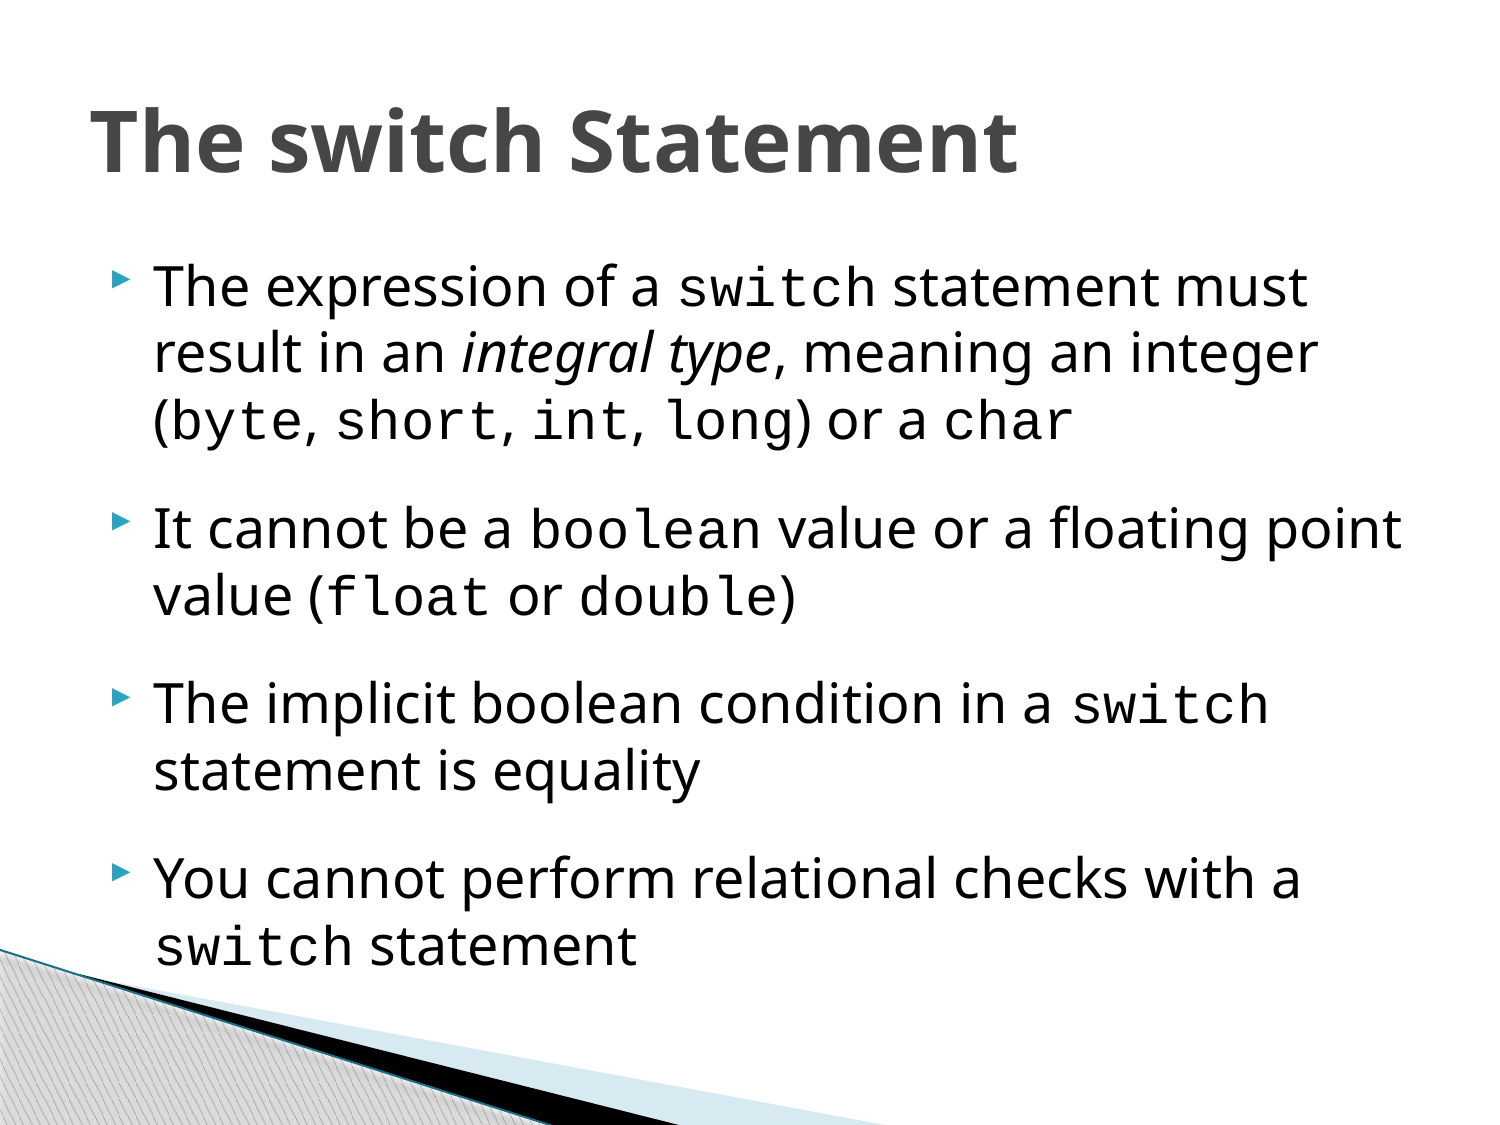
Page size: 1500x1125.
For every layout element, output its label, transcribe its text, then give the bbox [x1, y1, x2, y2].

list The expression of a switch statement must result in an integral type, meaning an integer (byte, short, int, long) or a char It cannot be a boolean value or a floating point value (float or double) The implicit boolean condition in a switch statement is equality You cannot perform relational checks with a switch statement [75, 243, 1425, 986]
title The switch Statement [75, 45, 1425, 233]
